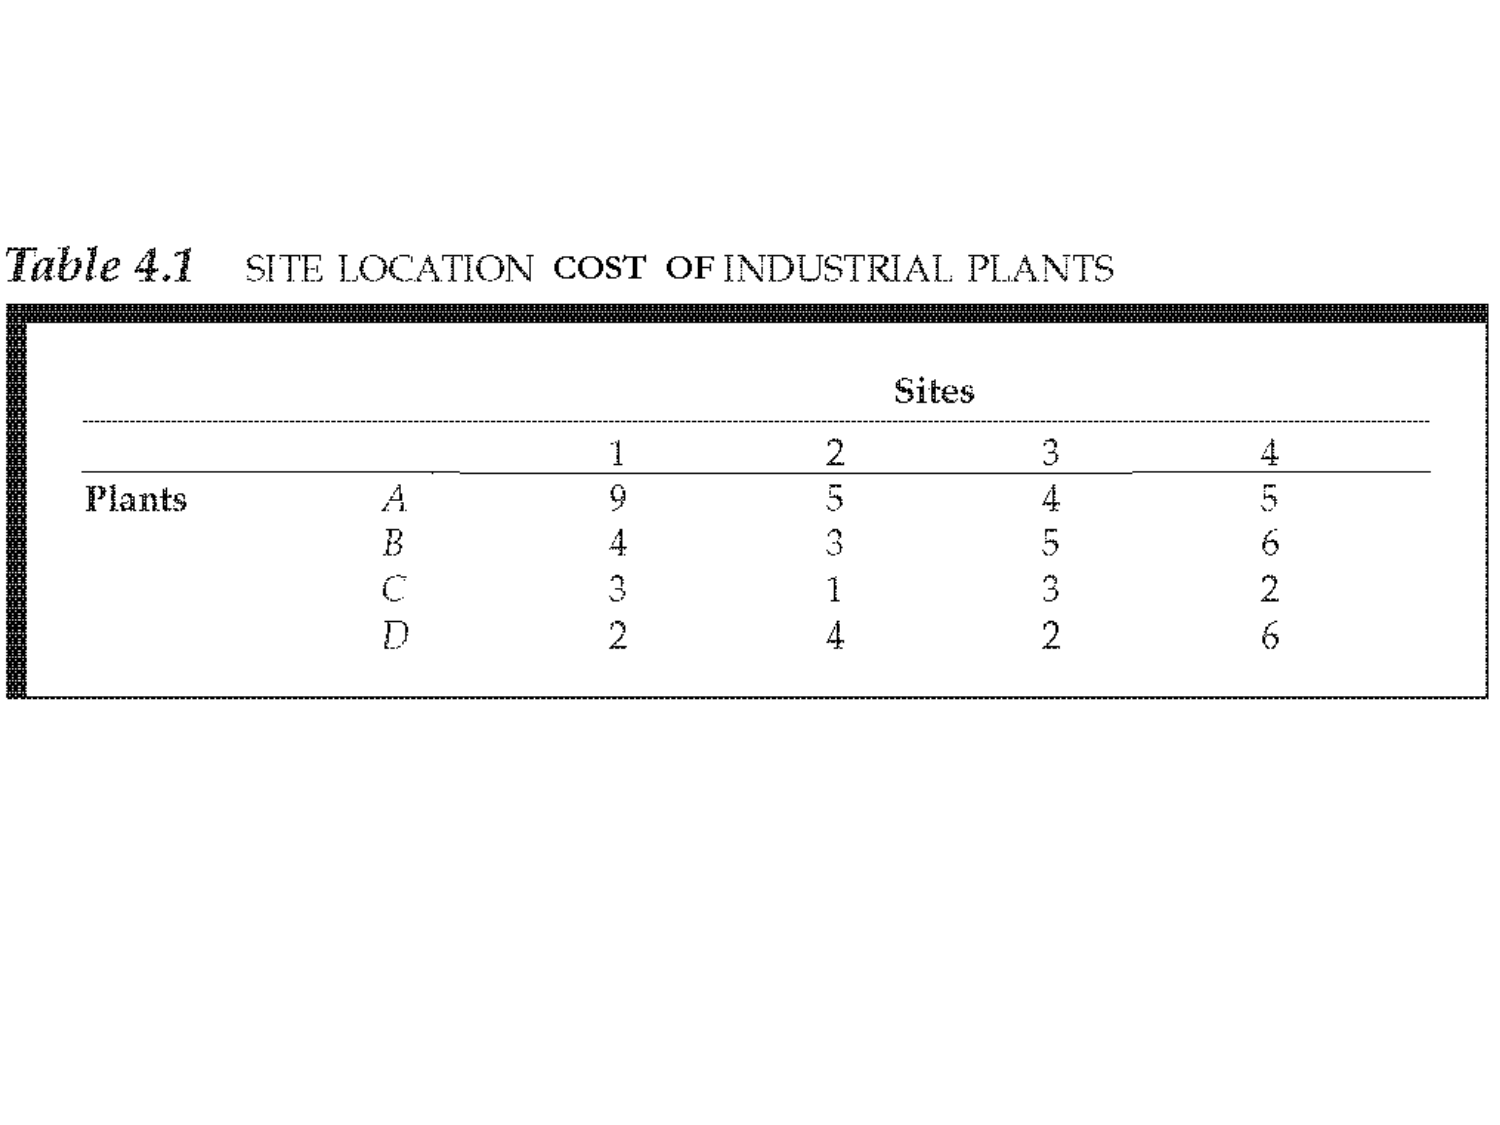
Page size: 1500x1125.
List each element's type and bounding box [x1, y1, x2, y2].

picture [0, 224, 1500, 738]
